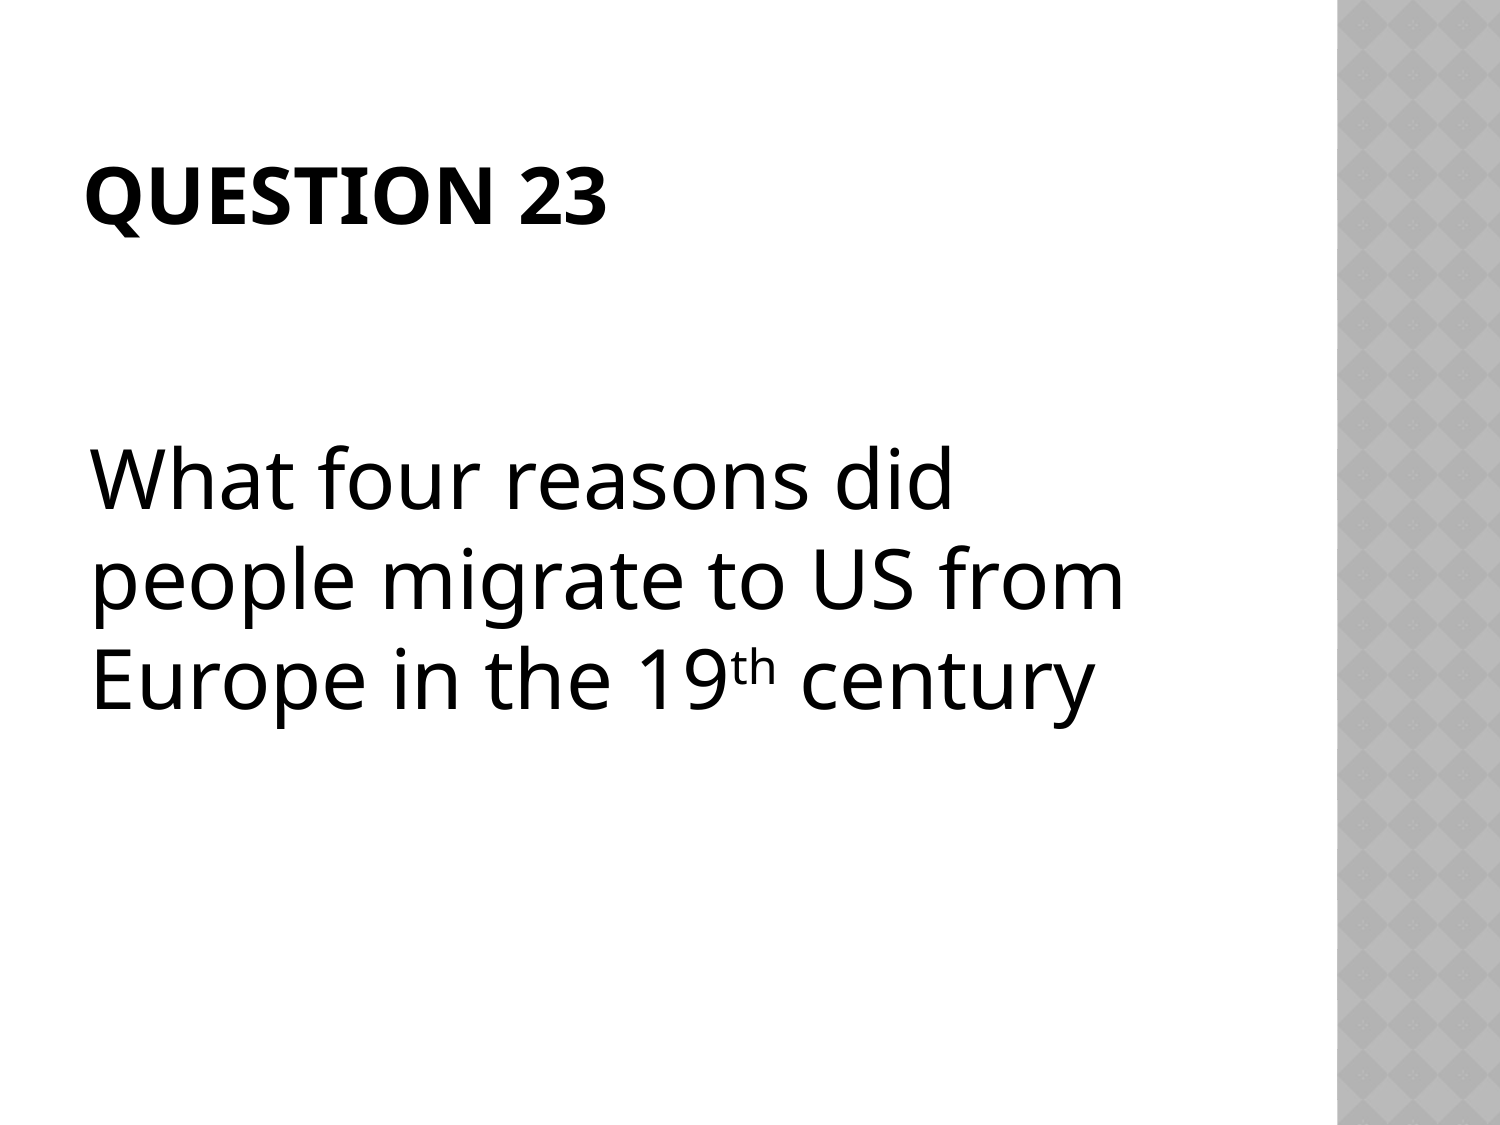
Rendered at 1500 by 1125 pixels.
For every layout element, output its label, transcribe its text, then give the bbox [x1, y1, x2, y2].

list What four reasons did people migrate to US from Europe in the 19th century [75, 264, 1263, 1059]
title Question 23 [75, 52, 1263, 240]
